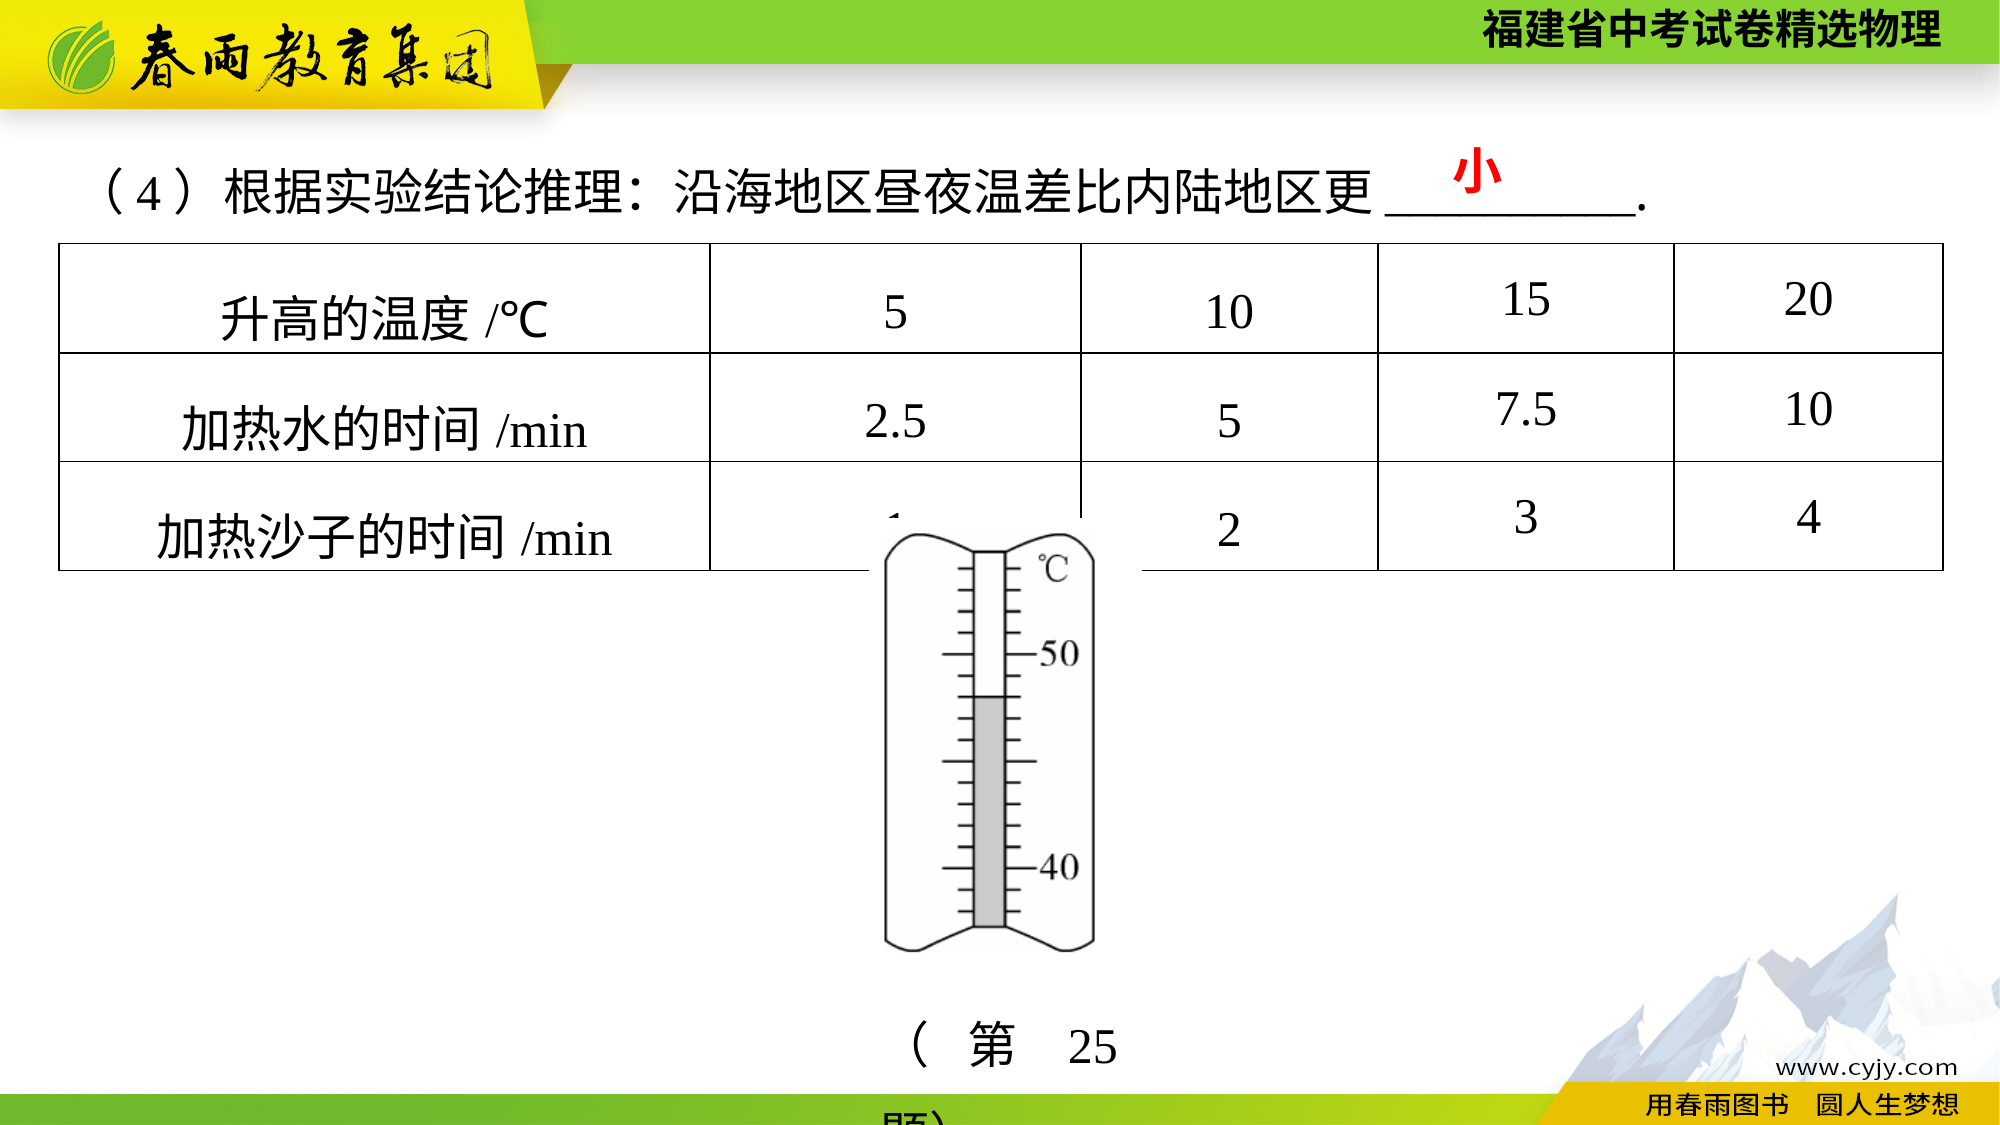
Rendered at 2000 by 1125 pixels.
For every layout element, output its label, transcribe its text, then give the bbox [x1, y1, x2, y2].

table_cell 加热沙子的时间/min [60, 462, 709, 570]
table_cell 5 [1082, 354, 1377, 461]
text_box （第25题） [864, 975, 1145, 1081]
picture [0, 0, 2000, 1125]
table_header 10 [1082, 244, 1377, 352]
table_cell 2.5 [711, 354, 1080, 461]
table_header 15 [1379, 244, 1673, 352]
table_header 升高的温度/℃ [60, 244, 709, 352]
table_cell 3 [1379, 462, 1673, 570]
table_cell 4 [1675, 462, 1942, 570]
table_cell 7.5 [1379, 354, 1673, 461]
table_cell 1 [711, 462, 1080, 570]
table_header 20 [1675, 244, 1942, 352]
list （4）根据实验结论推理：沿海地区昼夜温差比内陆地区更__________. [59, 122, 1944, 229]
table_header 5 [711, 244, 1080, 352]
table_cell 2 [1082, 462, 1377, 570]
text_box 小 [1437, 131, 1518, 207]
table_cell 10 [1675, 354, 1942, 461]
table_cell 加热水的时间/min [60, 354, 709, 461]
